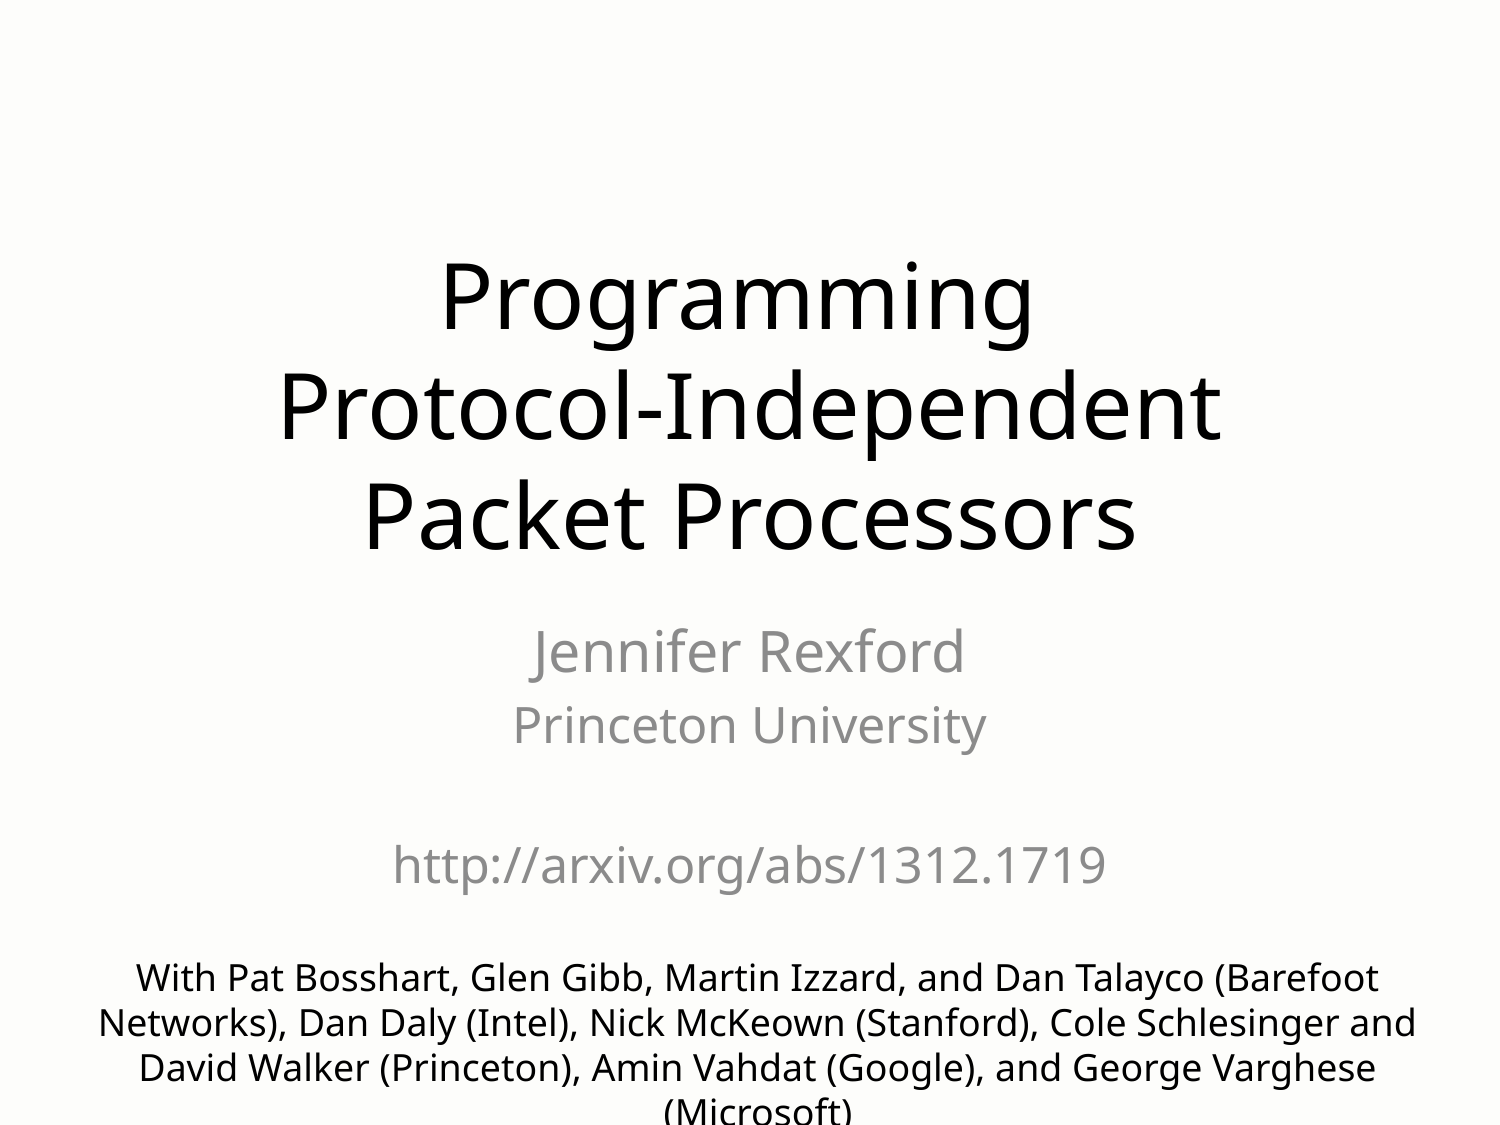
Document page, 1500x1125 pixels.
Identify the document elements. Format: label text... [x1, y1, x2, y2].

text_box With Pat Bosshart, Glen Gibb, Martin Izzard, and Dan Talayco (Barefoot Networks), Dan Daly (Intel), Nick McKeown (Stanford), Cole Schlesinger and David Walker (Princeton), Amin Vahdat (Google), and George Varghese (Microsoft) [50, 946, 1466, 1125]
title Programming Protocol-Independent Packet Processors [234, 282, 1266, 524]
subtitle Jennifer Rexford Princeton University http://arxiv.org/abs/1312.1719 [225, 607, 1275, 903]
